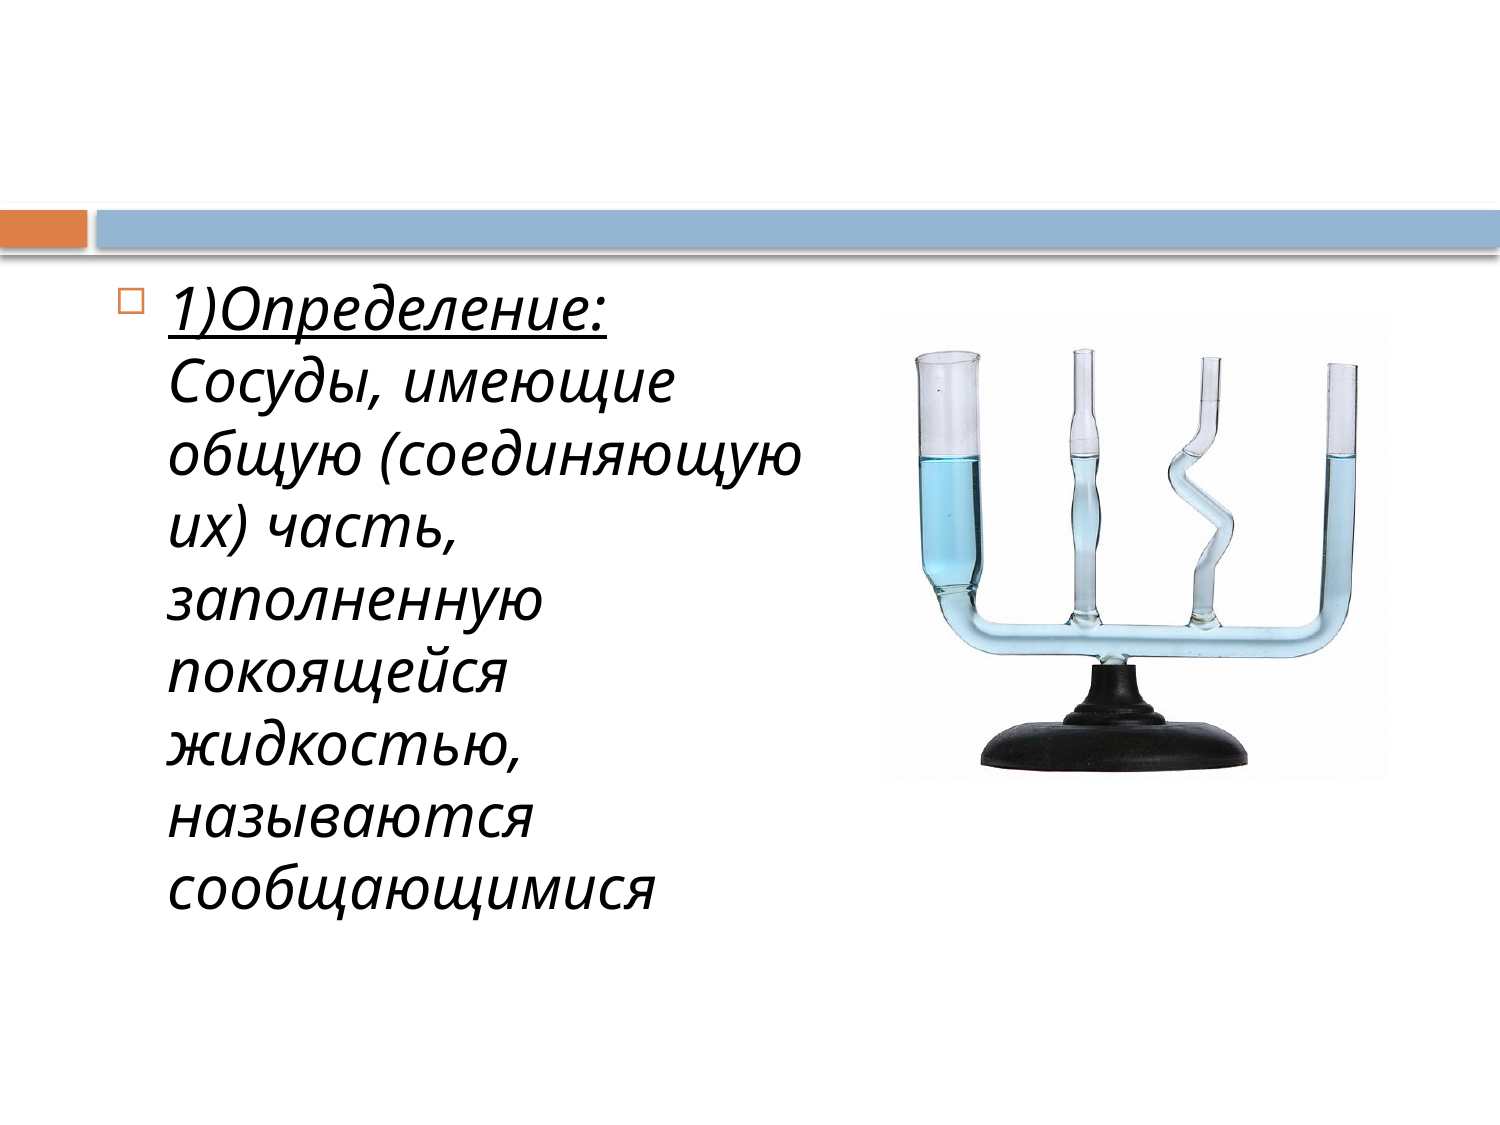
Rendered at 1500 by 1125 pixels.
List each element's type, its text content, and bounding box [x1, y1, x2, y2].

list 1)Определение: Сосуды, имеющие общую (соединяющую их) часть, заполненную покоящейся жидкостью, называются сообщающимися [100, 262, 857, 1024]
picture [879, 314, 1389, 780]
